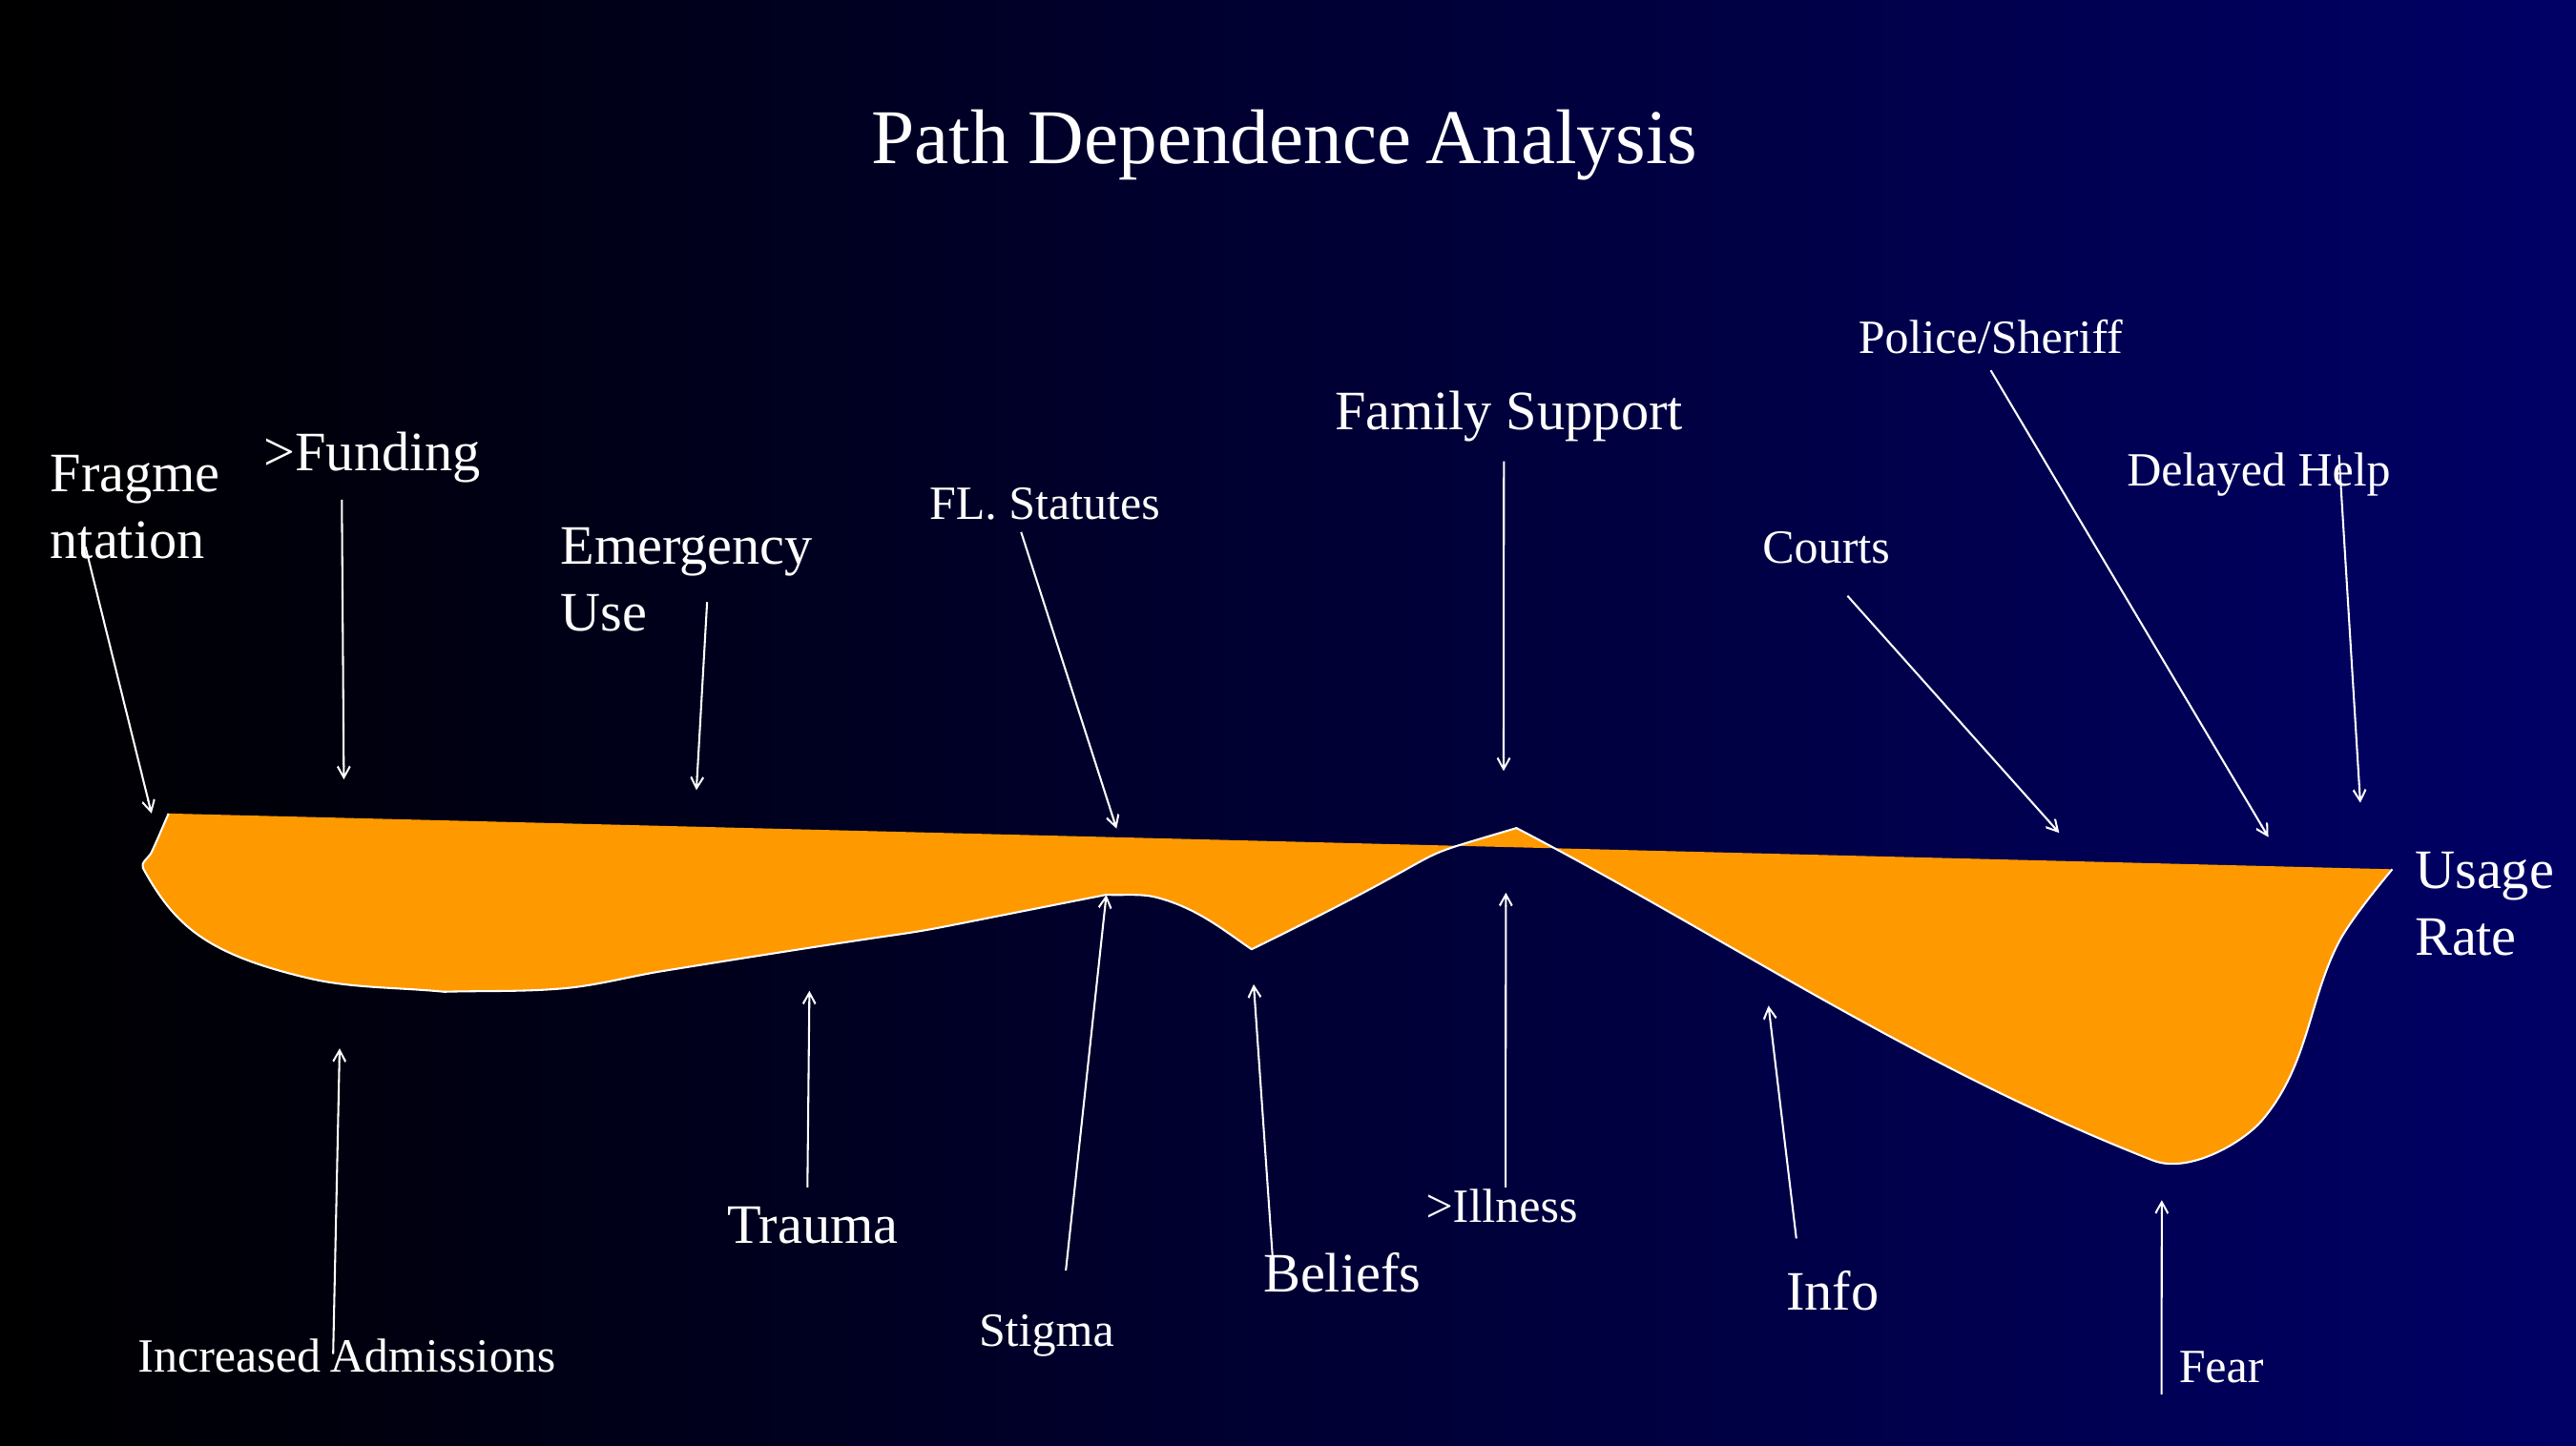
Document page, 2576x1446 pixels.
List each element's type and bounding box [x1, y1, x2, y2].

text_box [35, 78, 2576, 1401]
